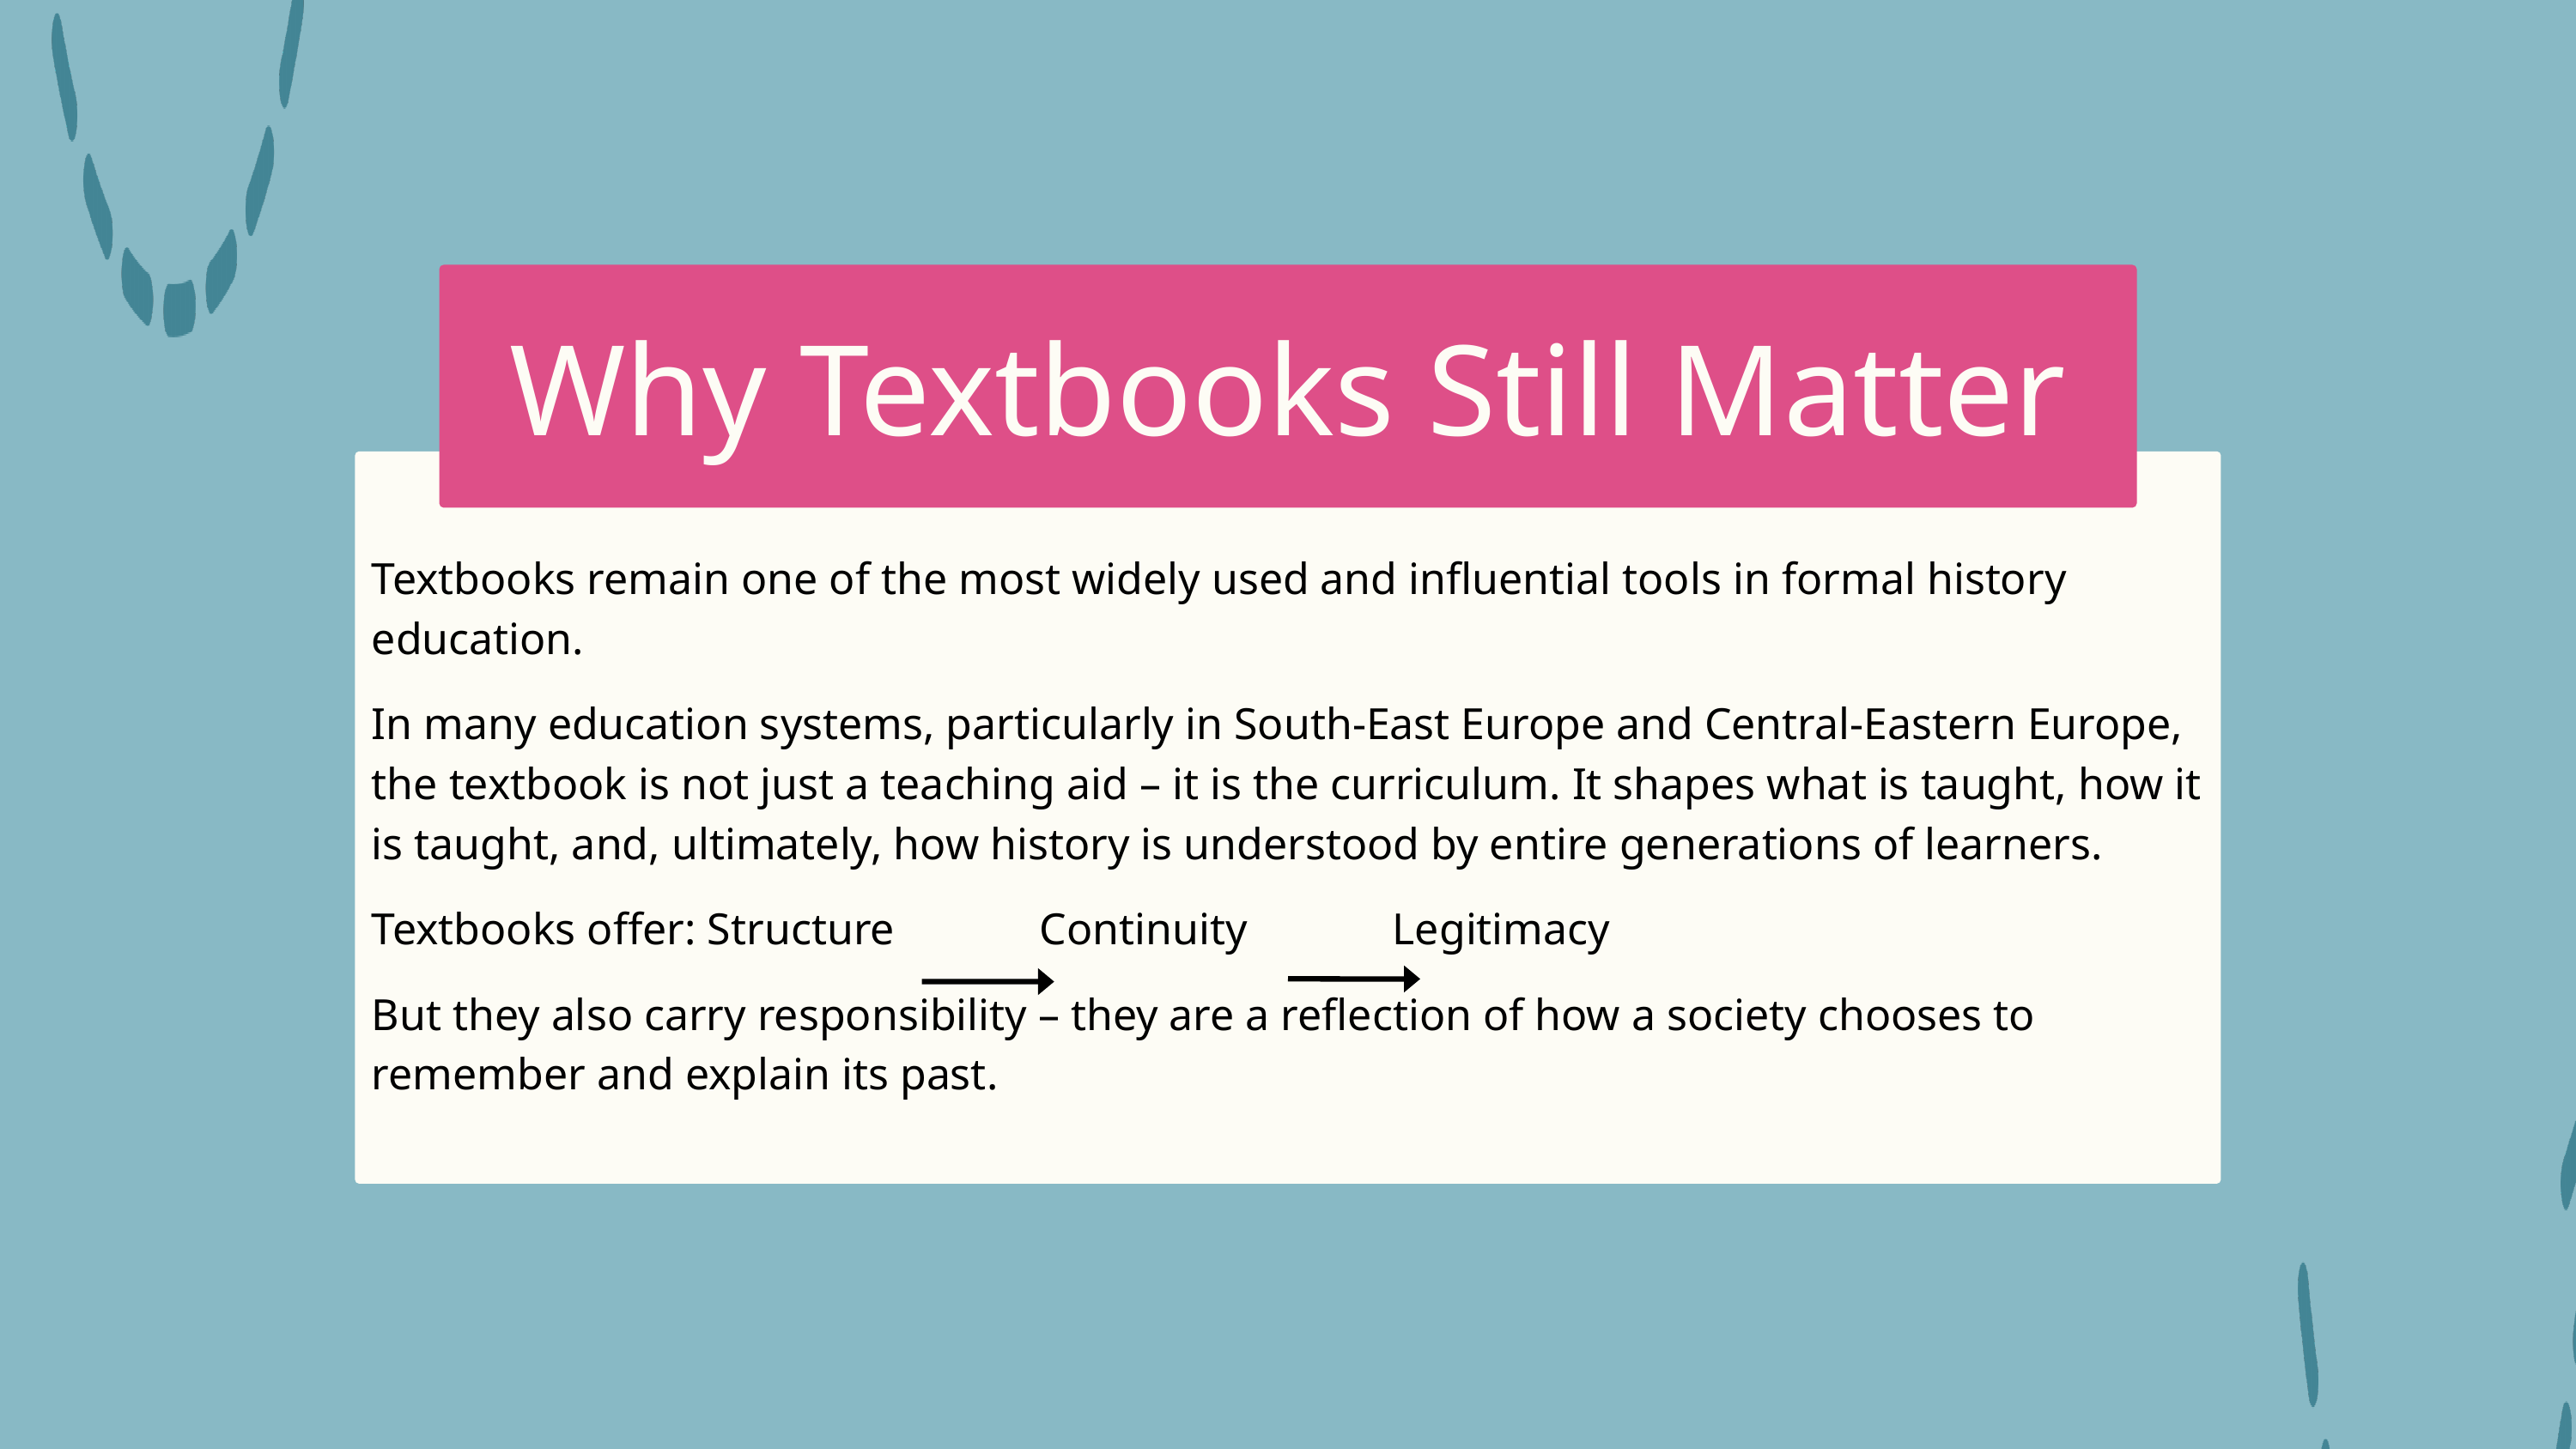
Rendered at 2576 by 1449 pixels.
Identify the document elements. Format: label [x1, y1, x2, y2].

text_box [2297, 1038, 2576, 1449]
text_box [355, 451, 2221, 1185]
text_box [439, 264, 2137, 508]
text_box [28, 0, 355, 337]
